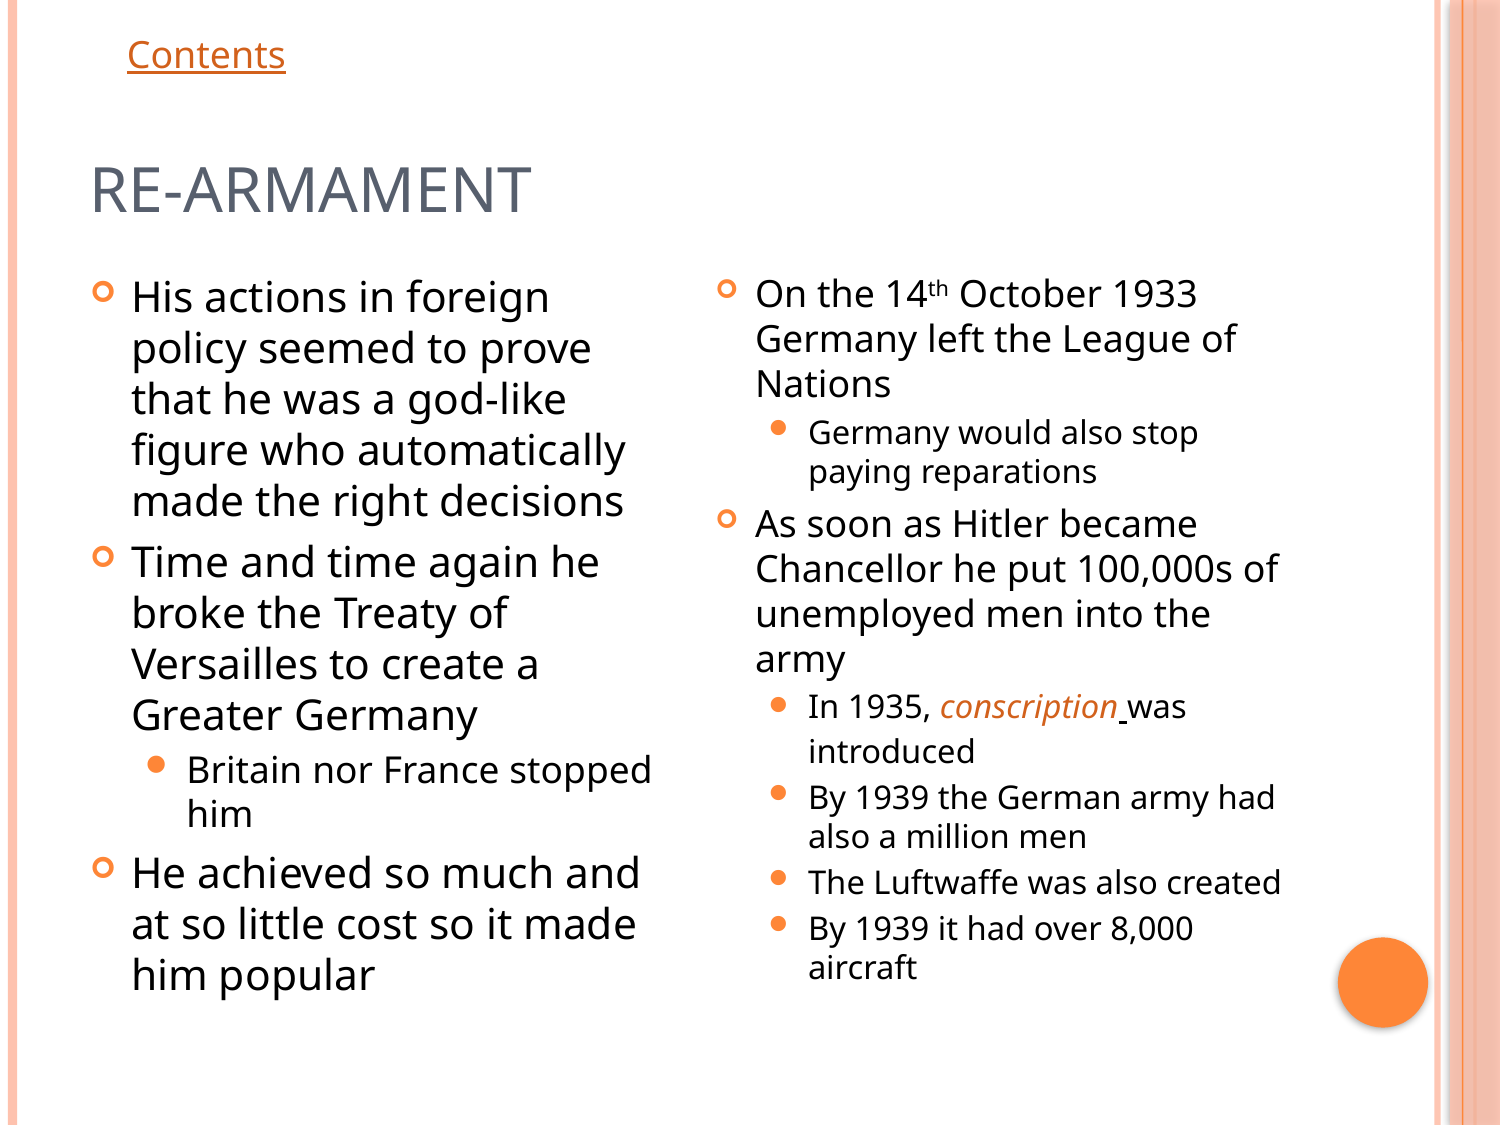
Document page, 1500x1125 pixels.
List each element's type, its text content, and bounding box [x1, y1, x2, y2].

list On the 14th October 1933 Germany left the League of Nations Germany would also stop paying reparations As soon as Hitler became Chancellor he put 100,000s of unemployed men into the army In 1935, conscription was introduced By 1939 the German army had also a million men The Luftwaffe was also created By 1939 it had over 8,000 aircraft [700, 262, 1301, 1013]
title Re-Armament [75, 45, 1300, 233]
list His actions in foreign policy seemed to prove that he was a god-like figure who automatically made the right decisions Time and time again he broke the Treaty of Versailles to create a Greater Germany Britain nor France stopped him He achieved so much and at so little cost so it made him popular [74, 262, 676, 1013]
